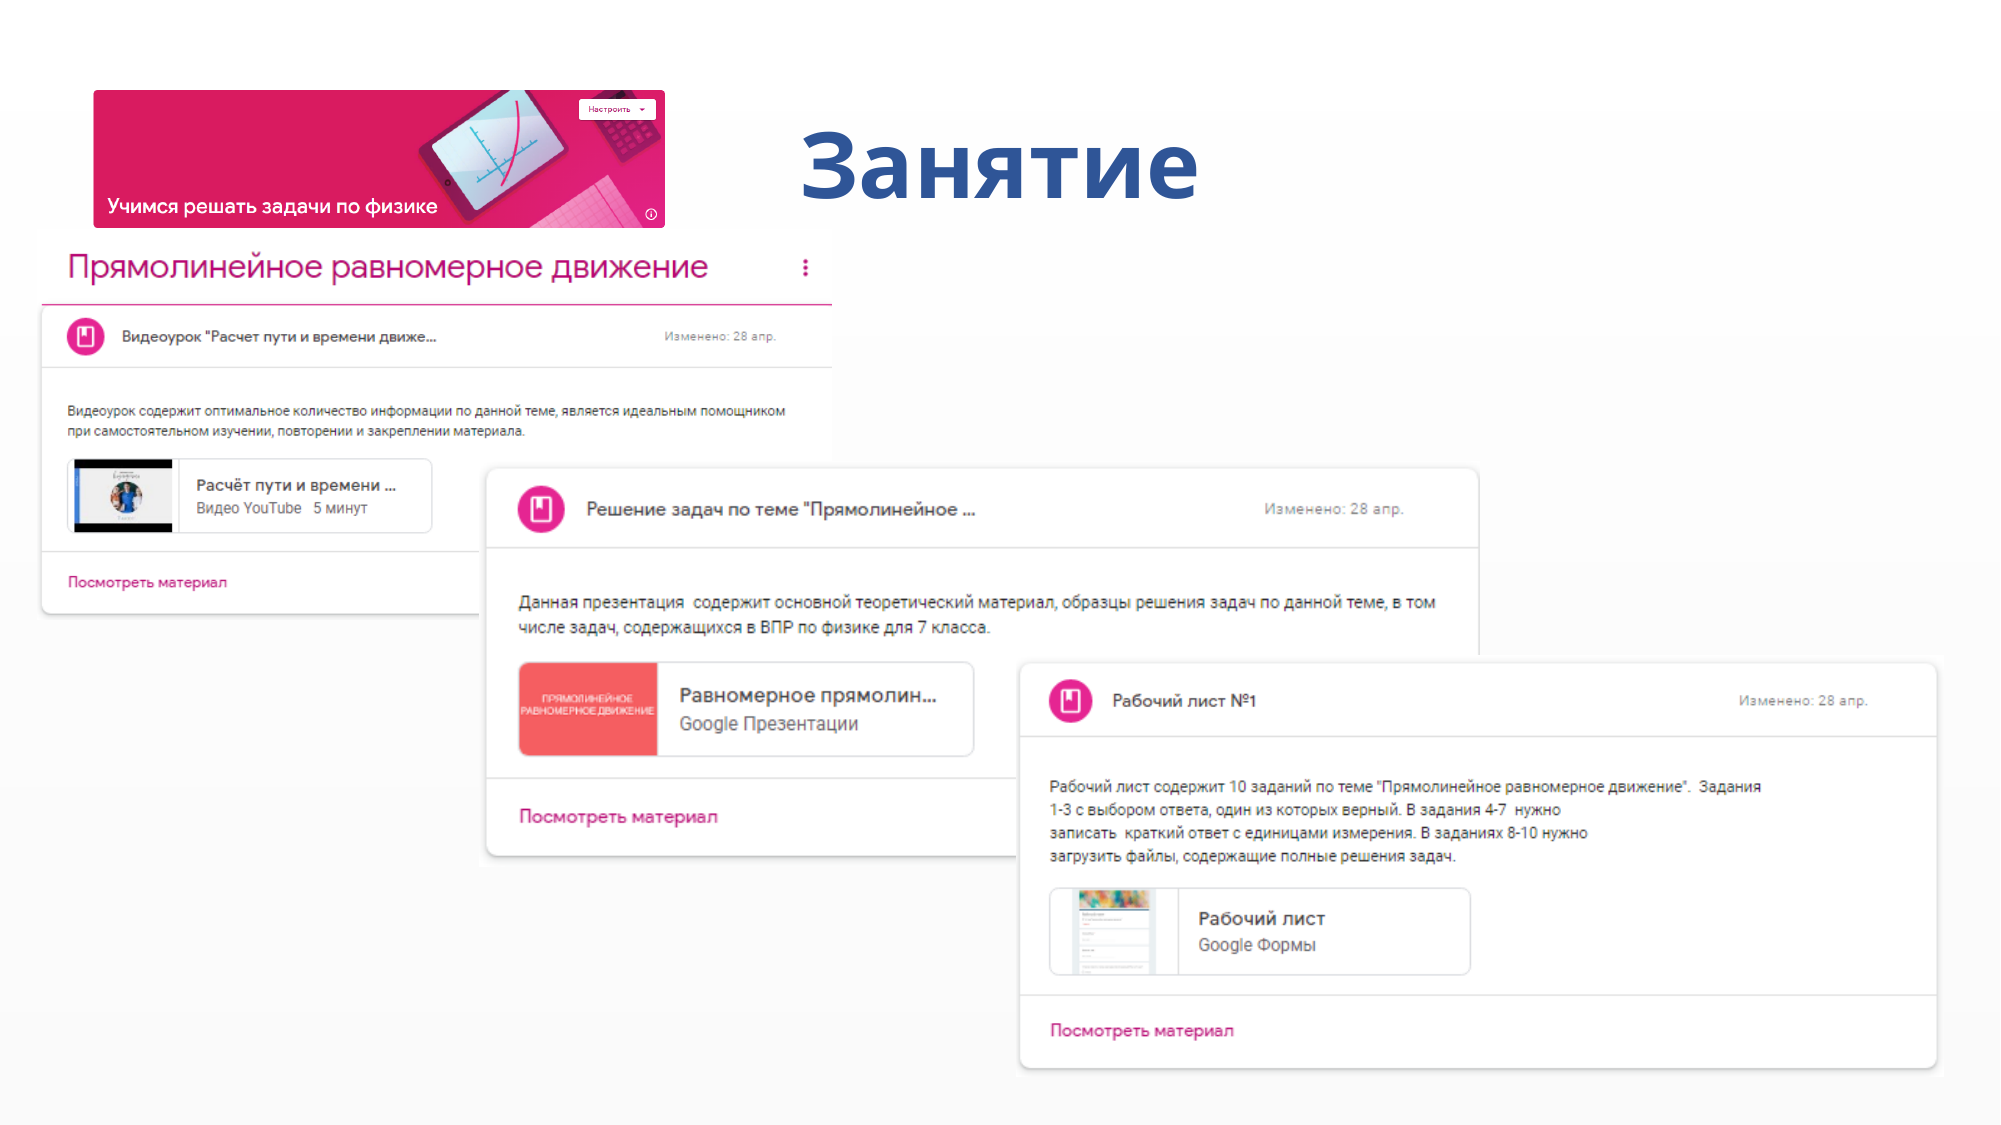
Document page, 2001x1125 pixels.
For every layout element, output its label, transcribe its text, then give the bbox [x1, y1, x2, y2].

title Занятие [137, 59, 1863, 278]
picture [91, 88, 667, 229]
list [37, 229, 832, 620]
picture [479, 461, 1944, 1078]
